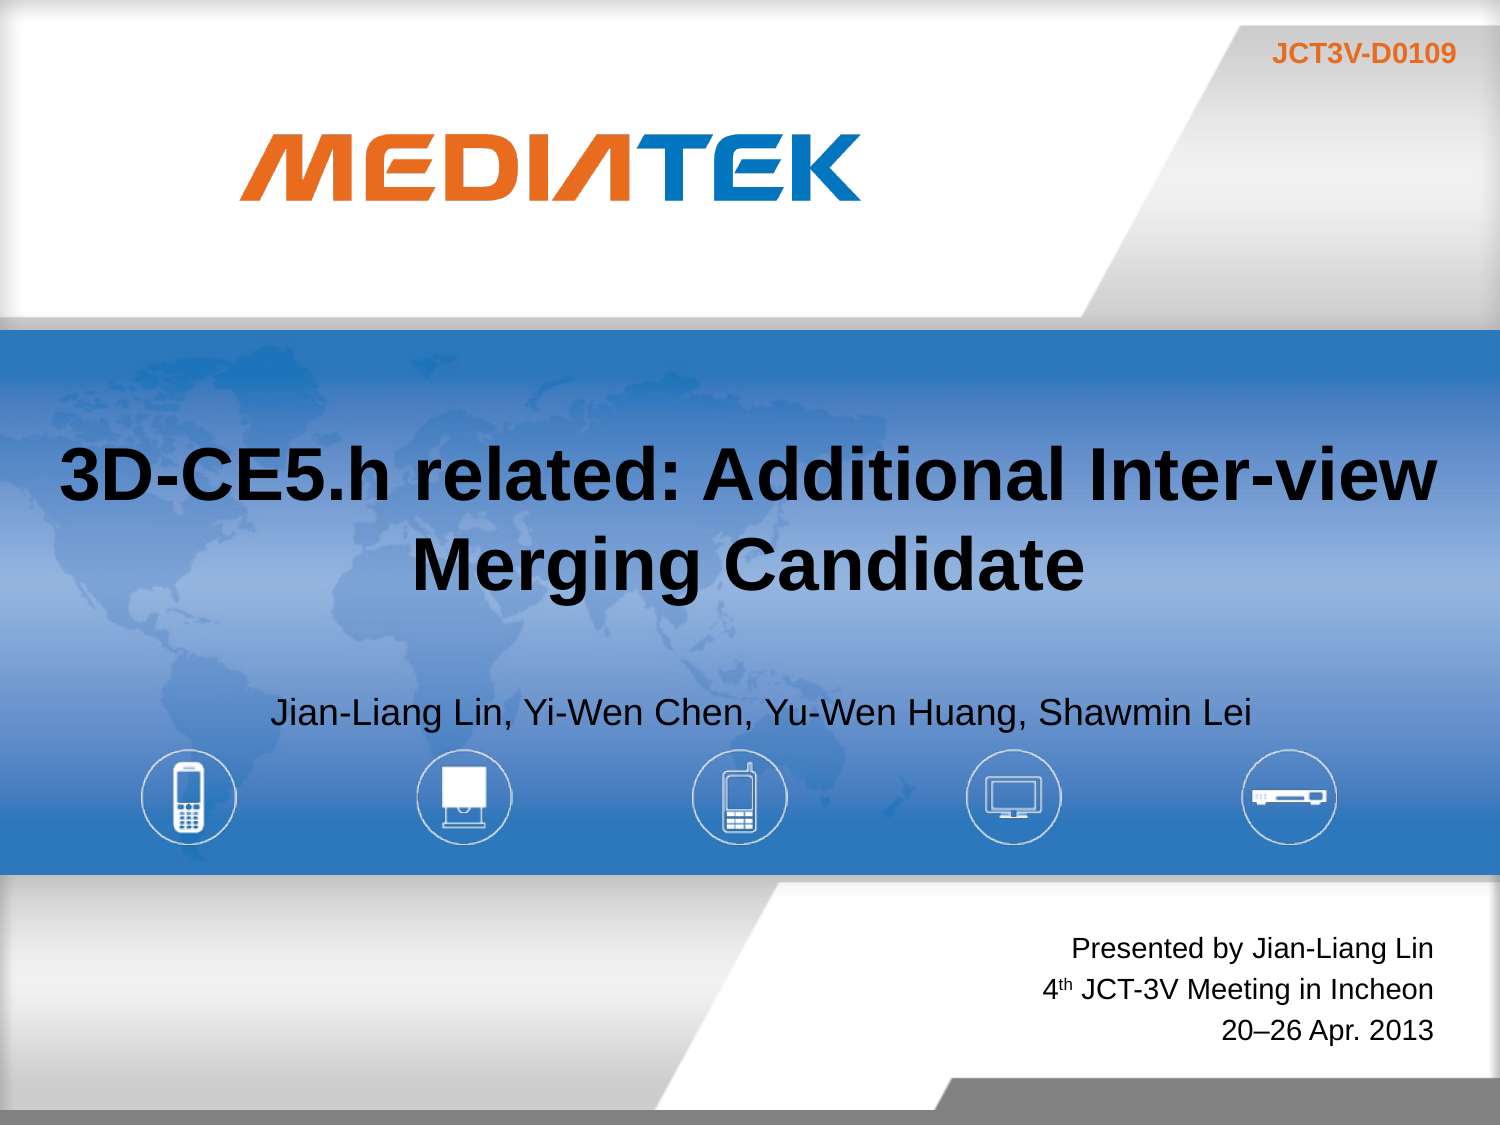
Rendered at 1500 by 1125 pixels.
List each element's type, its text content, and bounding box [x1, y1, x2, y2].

text_box Presented by Jian-Liang Lin 4th JCT-3V Meeting in Incheon 20–26 Apr. 2013 [787, 922, 1450, 1054]
picture [0, 0, 1500, 1125]
